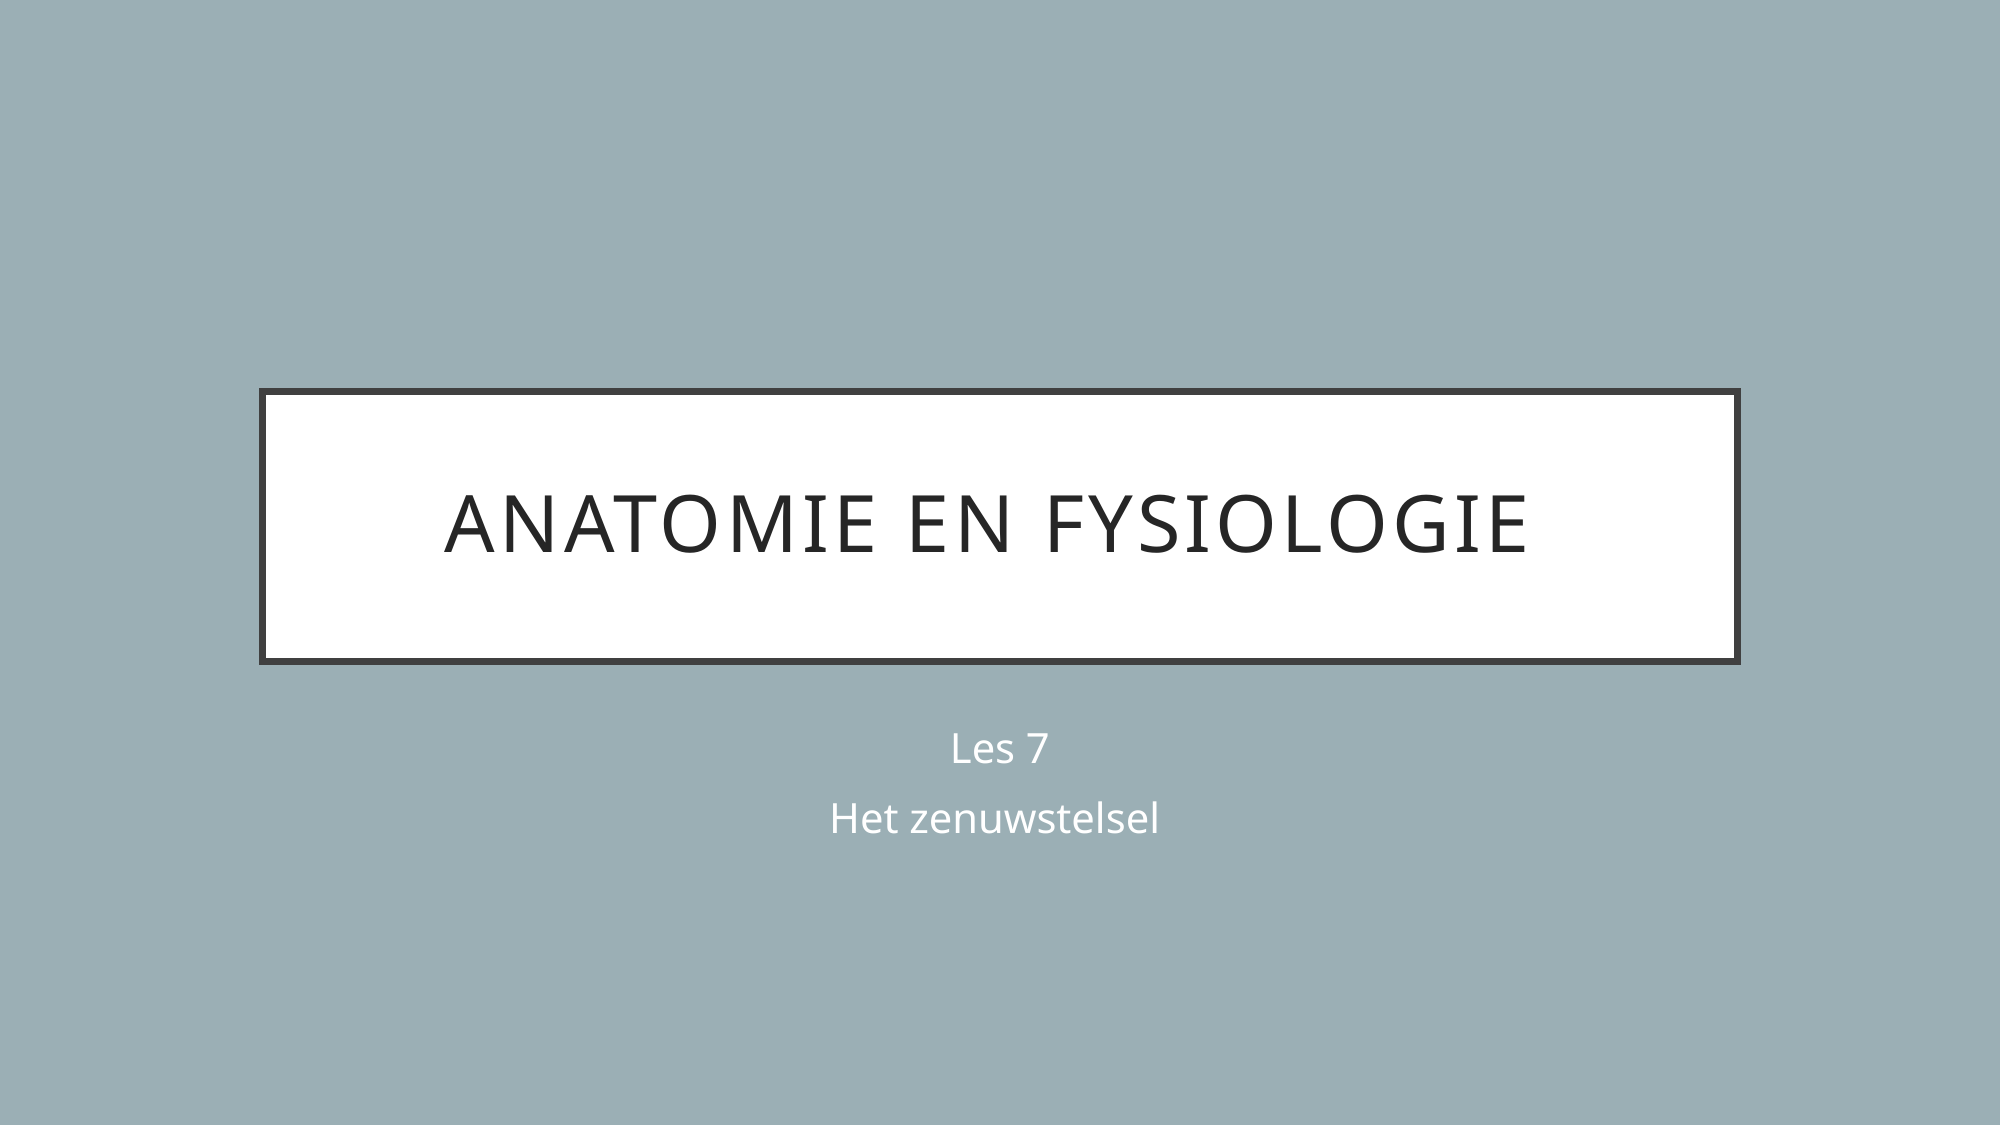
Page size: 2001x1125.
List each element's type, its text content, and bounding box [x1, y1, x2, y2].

title Anatomie en fysiologie [259, 388, 1741, 665]
subtitle Les 7 Het zenuwstelsel [442, 713, 1558, 918]
